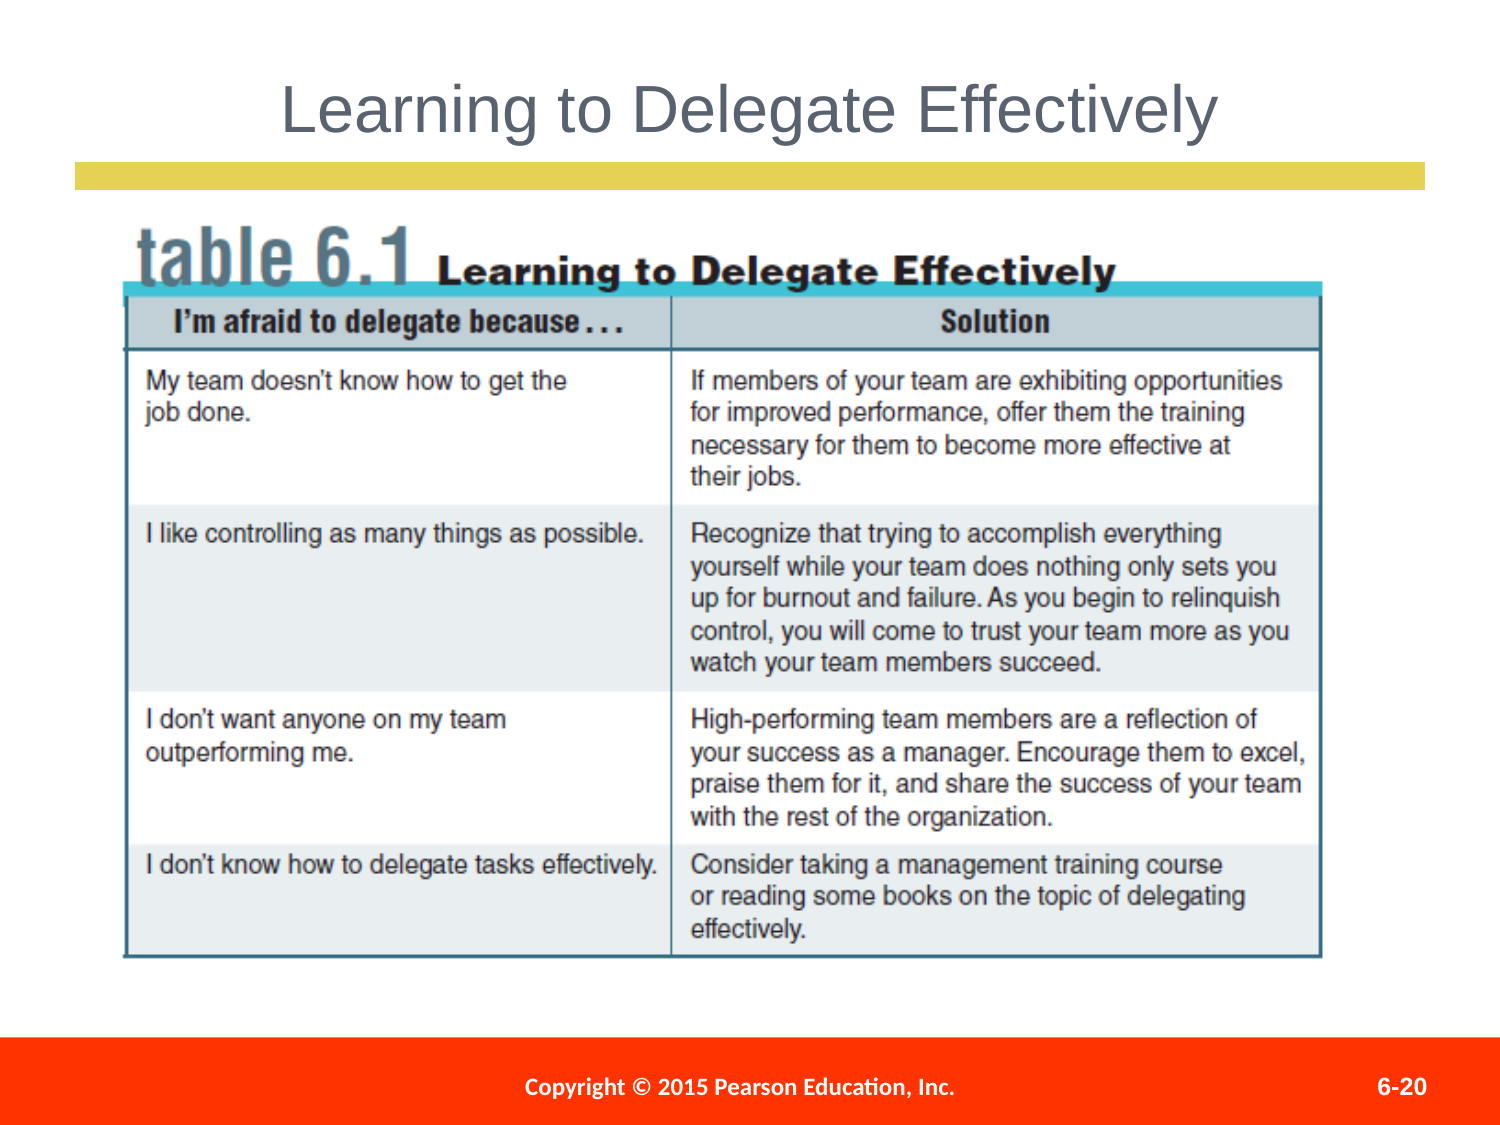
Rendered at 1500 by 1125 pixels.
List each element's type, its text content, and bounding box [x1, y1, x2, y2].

title Learning to Delegate Effectively [74, 12, 1426, 201]
picture [104, 221, 1401, 1023]
